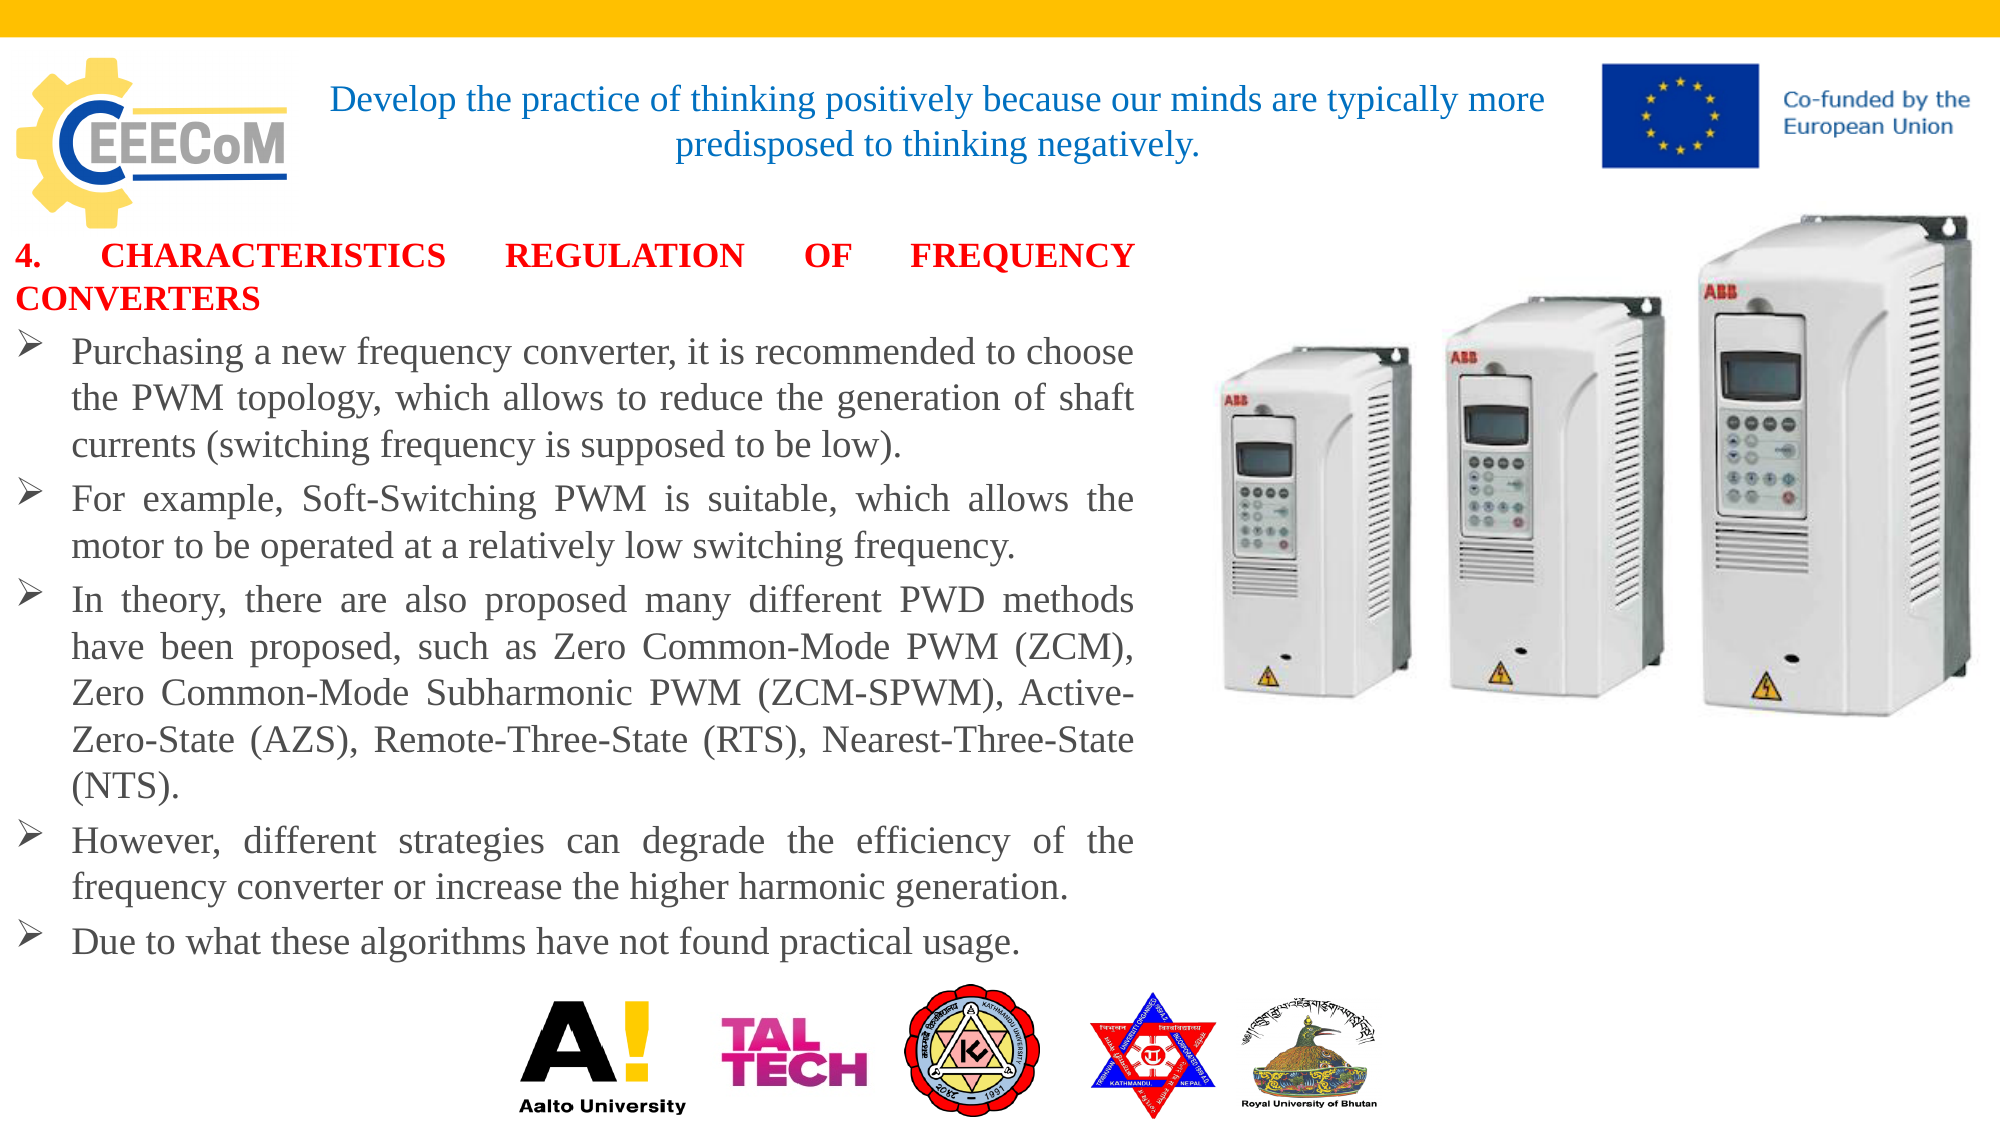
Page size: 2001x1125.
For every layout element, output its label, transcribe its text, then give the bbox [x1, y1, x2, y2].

list 4. CHARACTERISTICS REGULATION OF FREQUENCY CONVERTERS Purchasing a new frequency converter, it is recommended to choose the PWM topology, which allows to reduce the generation of shaft currents (switching frequency is supposed to be low). For example, Soft-Switching PWM is suitable, which allows the motor to be operated at a relatively low switching frequency. In theory, there are also proposed many different PWD methods have been proposed, such as Zero Common-Mode PWM (ZCM), Zero Common-Mode Subharmonic PWM (ZCM-SPWM), Active-Zero-State (AZS), Remote-Three-State (RTS), Nearest-Three-State (NTS). However, different strategies can degrade the efficiency of the frequency converter or increase the higher harmonic generation. Due to what these algorithms have not found practical usage. [0, 224, 1150, 975]
picture [11, 50, 299, 224]
picture [512, 984, 1382, 1125]
title Develop the practice of thinking positively because our minds are typically more predisposed to thinking negatively. [312, 37, 1565, 201]
picture [1595, 46, 2000, 181]
picture [1212, 200, 1992, 738]
